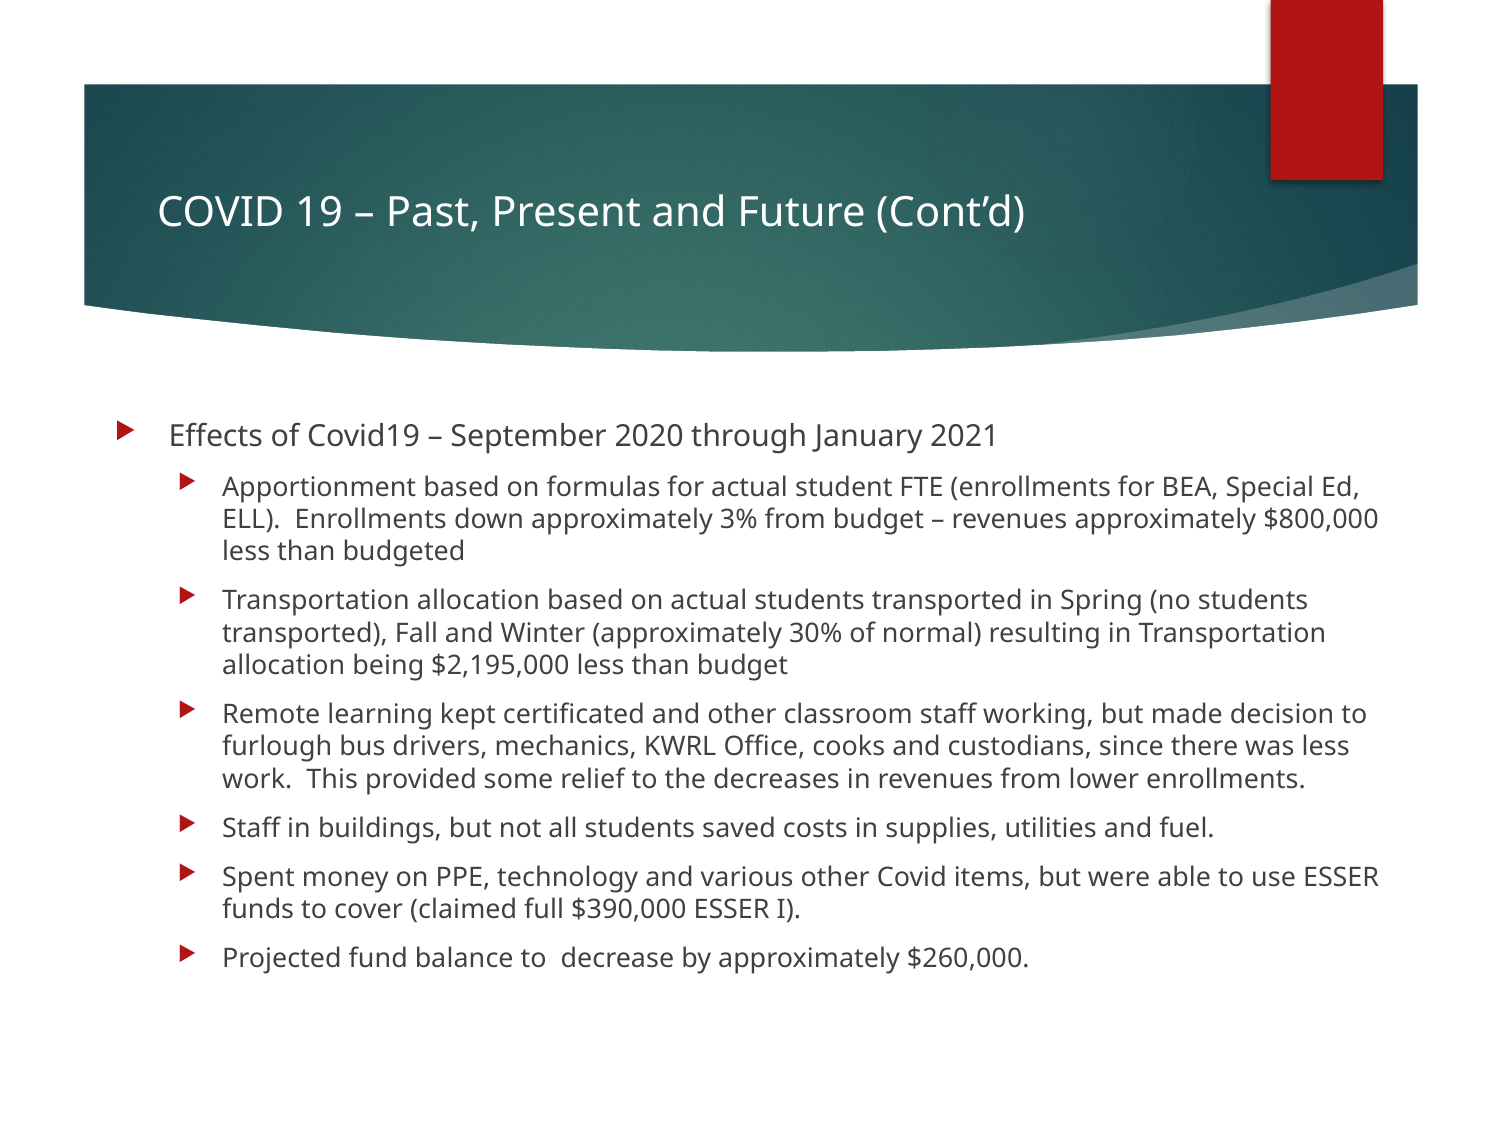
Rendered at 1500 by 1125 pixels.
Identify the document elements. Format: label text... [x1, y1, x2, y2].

list Effects of Covid19 – September 2020 through January 2021 Apportionment based on formulas for actual student FTE (enrollments for BEA, Special Ed, ELL). Enrollments down approximately 3% from budget – revenues approximately $800,000 less than budgeted Transportation allocation based on actual students transported in Spring (no students transported), Fall and Winter (approximately 30% of normal) resulting in Transportation allocation being $2,195,000 less than budget Remote learning kept certificated and other classroom staff working, but made decision to furlough bus drivers, mechanics, KWRL Office, cooks and custodians, since there was less work. This provided some relief to the decreases in revenues from lower enrollments. Staff in buildings, but not all students saved costs in supplies, utilities and fuel. Spent money on PPE, technology and various other Covid items, but were able to use ESSER funds to cover (claimed full $390,000 ESSER I). Projected fund balance to decrease by approximately $260,000. [99, 408, 1425, 988]
title COVID 19 – Past, Present and Future (Cont’d) [142, 152, 1183, 269]
